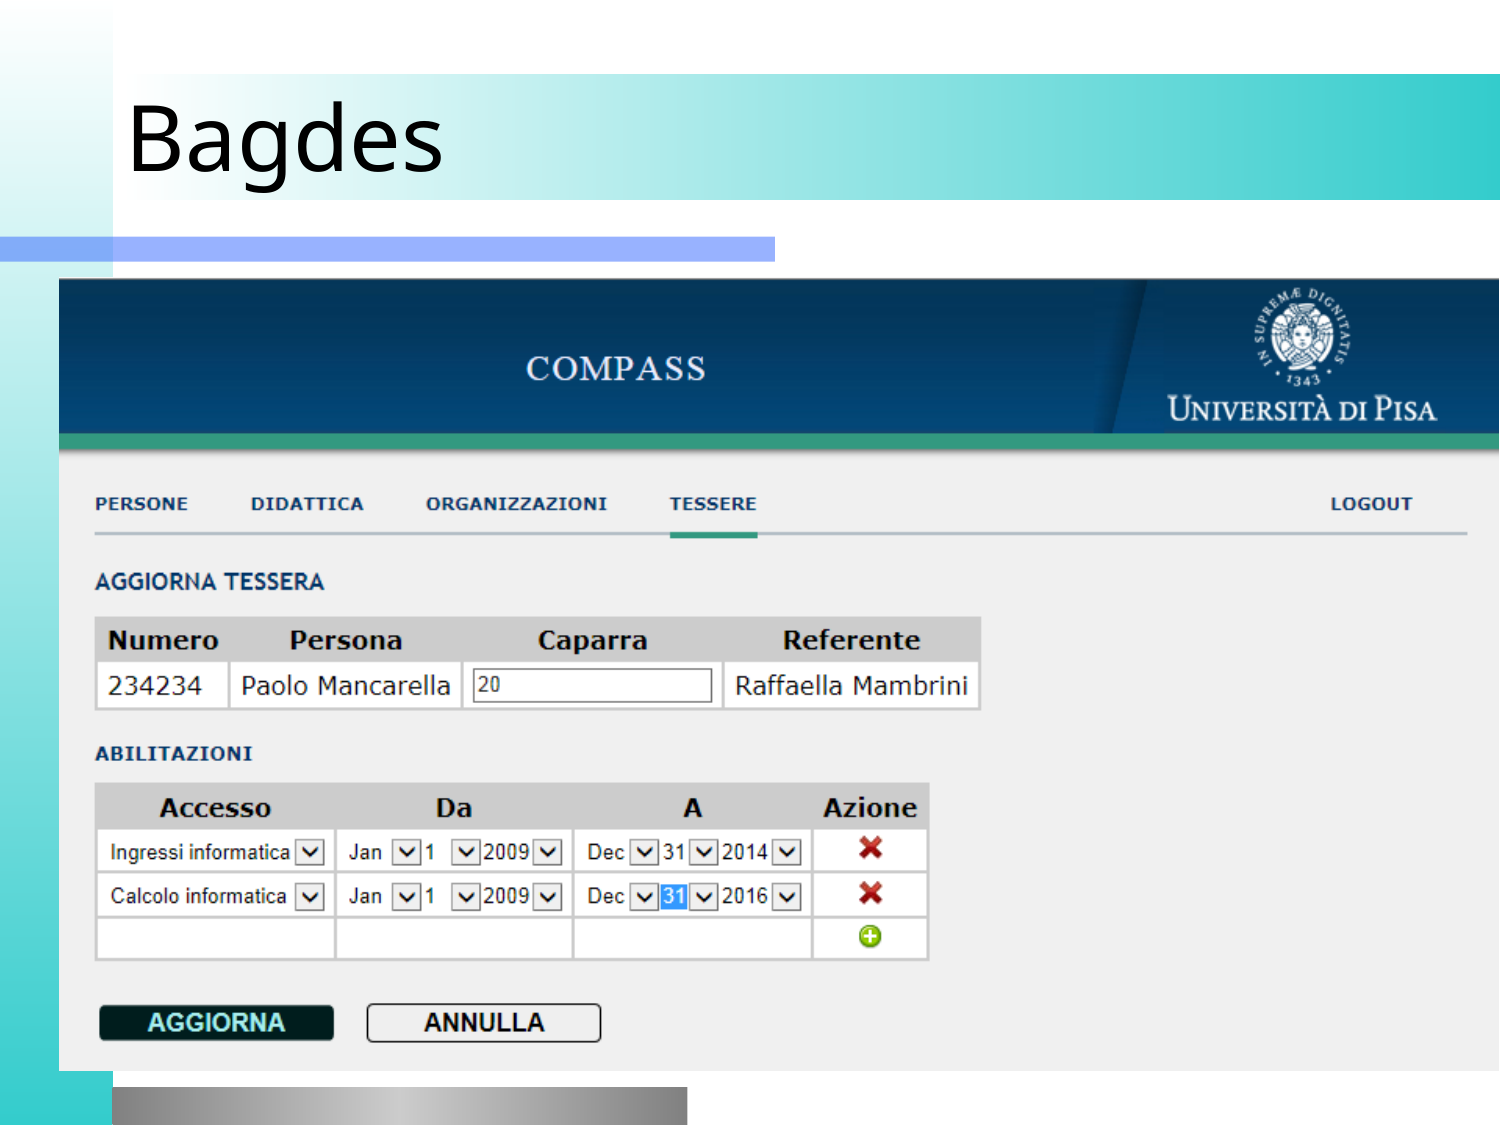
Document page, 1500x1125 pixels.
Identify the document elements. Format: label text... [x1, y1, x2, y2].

picture [59, 277, 1499, 1071]
title Bagdes [110, 40, 1386, 229]
